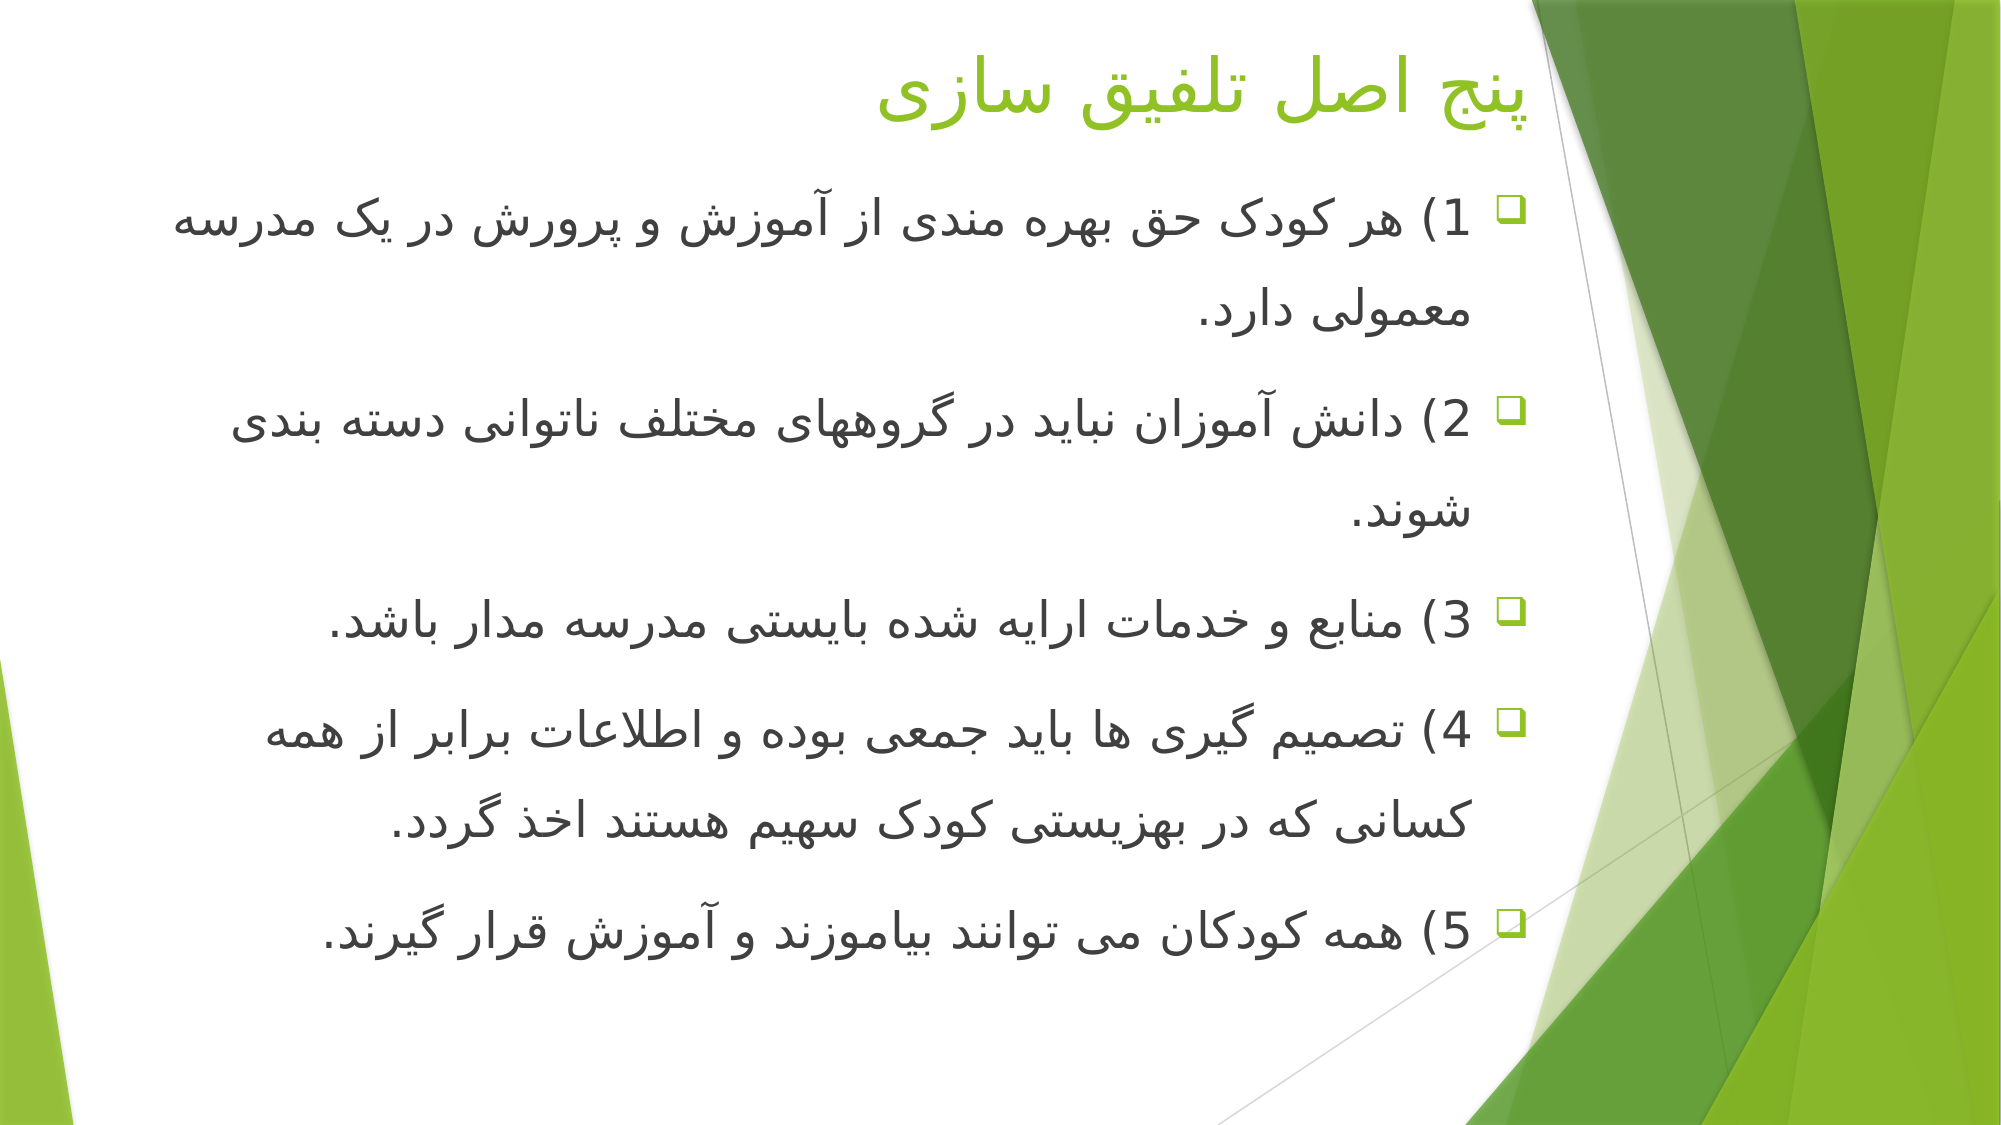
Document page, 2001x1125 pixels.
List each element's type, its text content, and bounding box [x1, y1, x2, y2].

list 1) هر کودک حق بهره مندی از آموزش و پرورش در یک مدرسه معمولی دارد. 2) دانش آموزان نباید در گروههای مختلف ناتوانی دسته بندی شوند. 3) منابع و خدمات ارایه شده بایستی مدرسه مدار باشد. 4) تصمیم گیری ها باید جمعی بوده و اطلاعات برابر از همه کسانی که در بهزیستی کودک سهیم هستند اخذ گردد. 5) همه کودکان می توانند بیاموزند و آموزش قرار گیرند. [111, 147, 1545, 991]
title پنج اصل تلفیق سازی [134, 30, 1545, 147]
